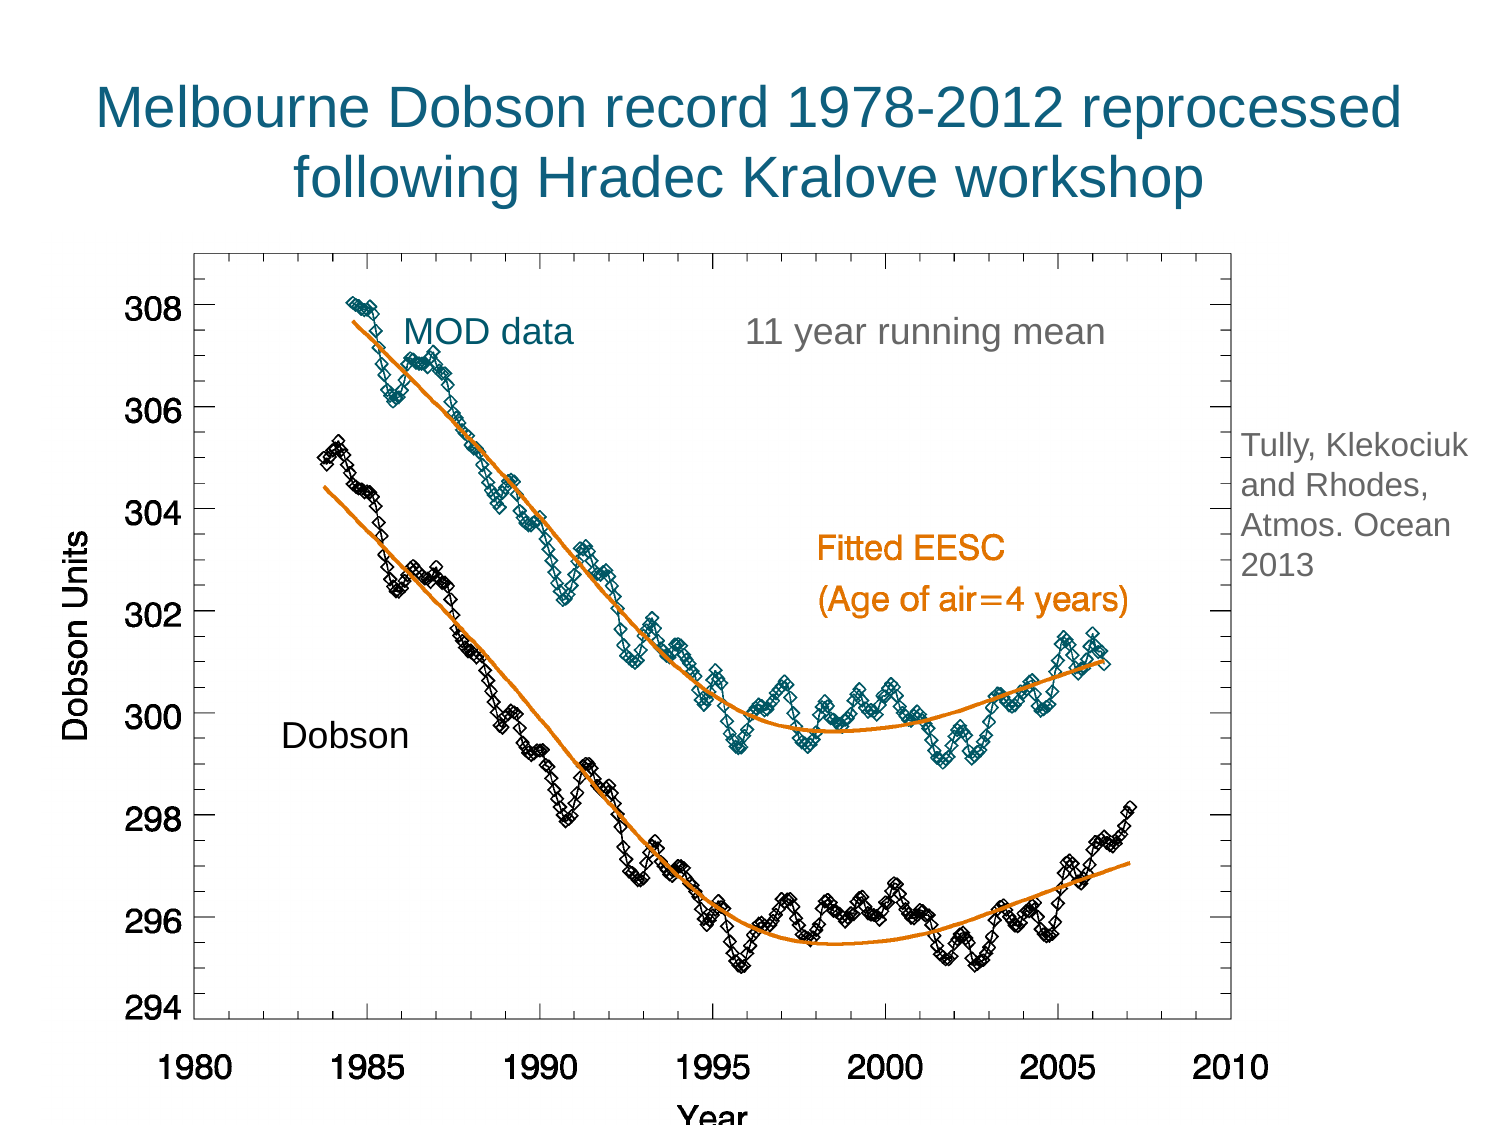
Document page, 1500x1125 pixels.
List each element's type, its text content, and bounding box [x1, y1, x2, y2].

text_box Tully, Klekociuk and Rhodes, Atmos. Ocean 2013 [1293, 415, 1500, 591]
picture [41, 232, 1289, 1125]
title Melbourne Dobson record 1978-2012 reprocessed following Hradec Kralove workshop [41, 45, 1459, 233]
